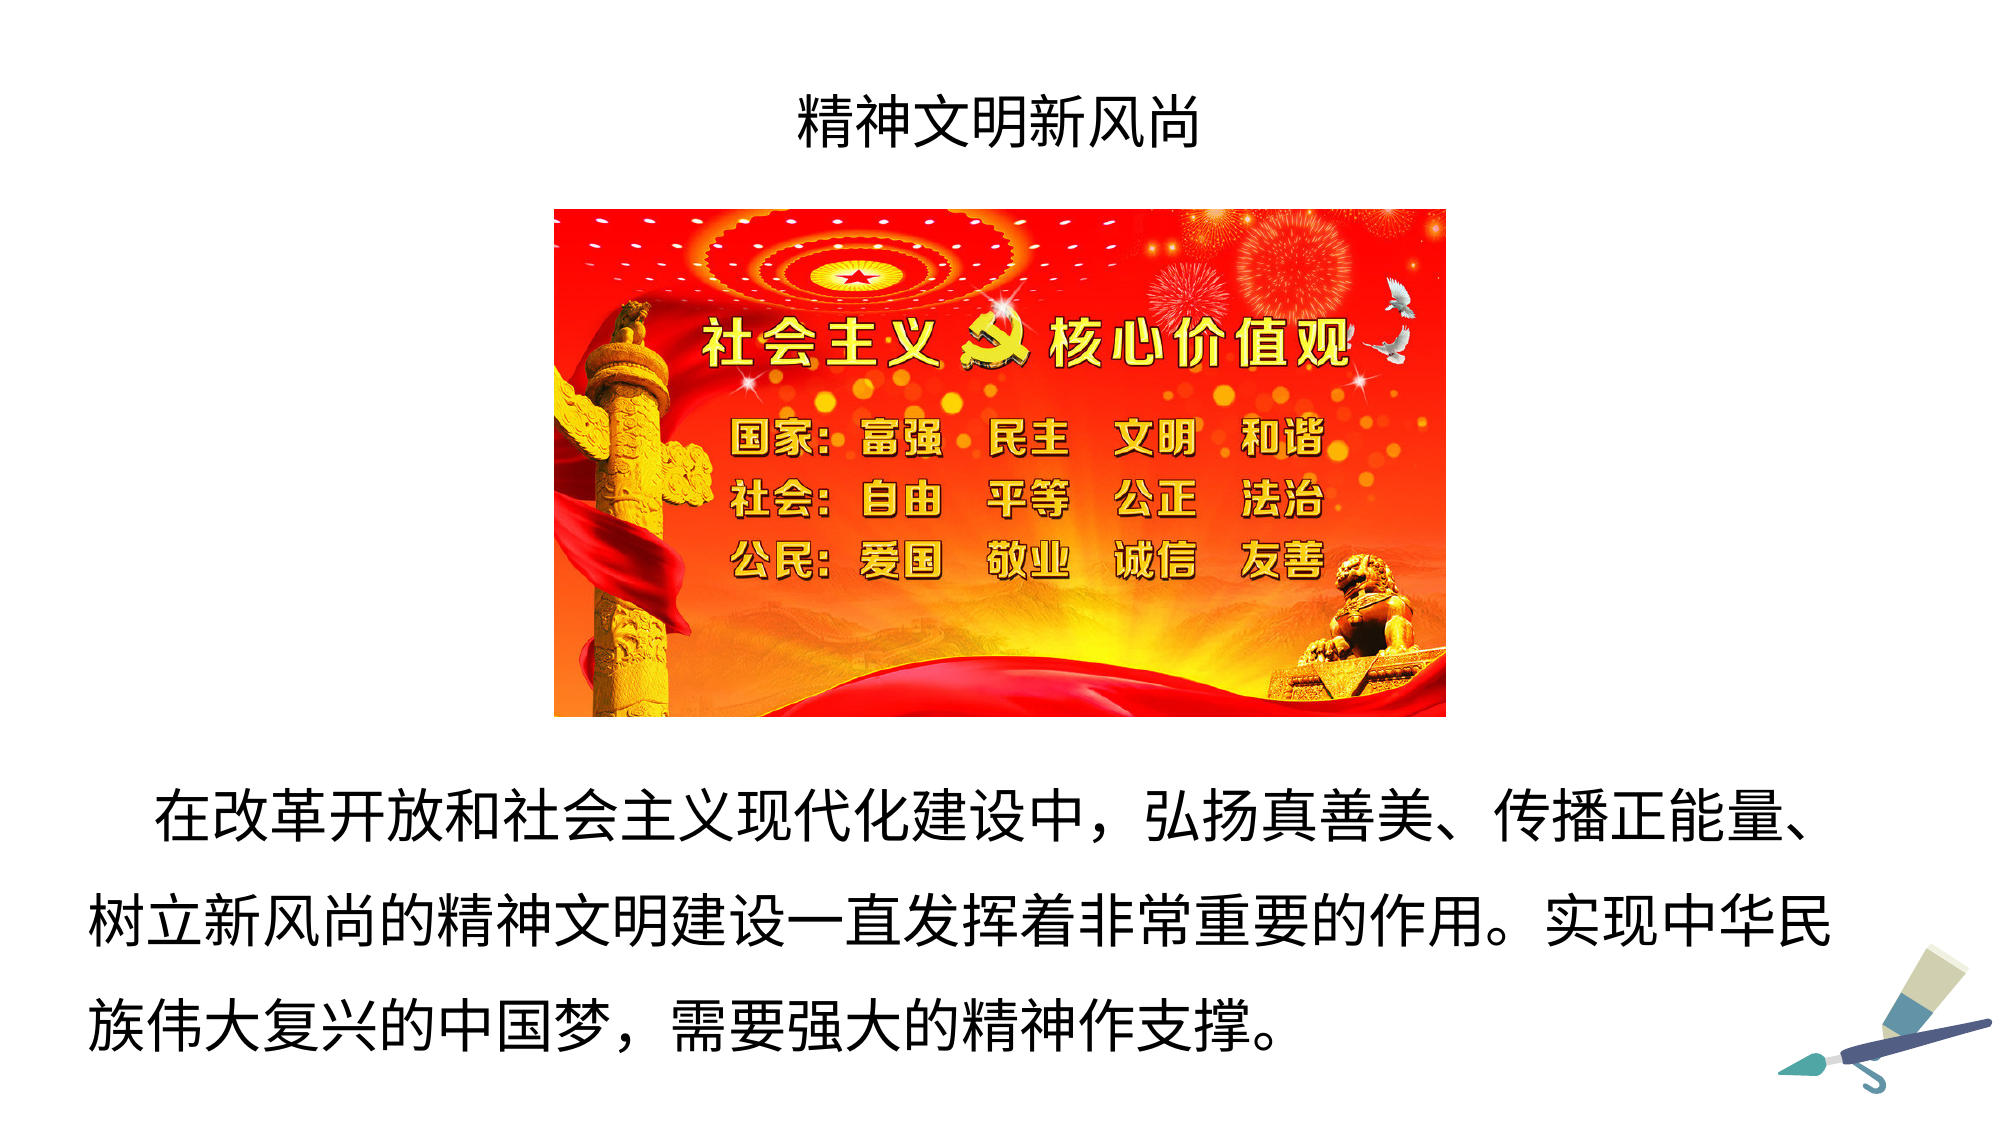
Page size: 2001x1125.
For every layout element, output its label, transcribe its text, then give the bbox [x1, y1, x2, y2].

text_box 在改革开放和社会主义现代化建设中，弘扬真善美、传播正能量、树立新风尚的精神文明建设一直发挥着非常重要的作用。实现中华民族伟大复兴的中国梦，需要强大的精神作支撑。 [72, 737, 1866, 1067]
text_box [1811, 945, 1974, 1125]
text_box 精神文明新风尚 [696, 77, 1304, 163]
picture [554, 209, 1446, 717]
